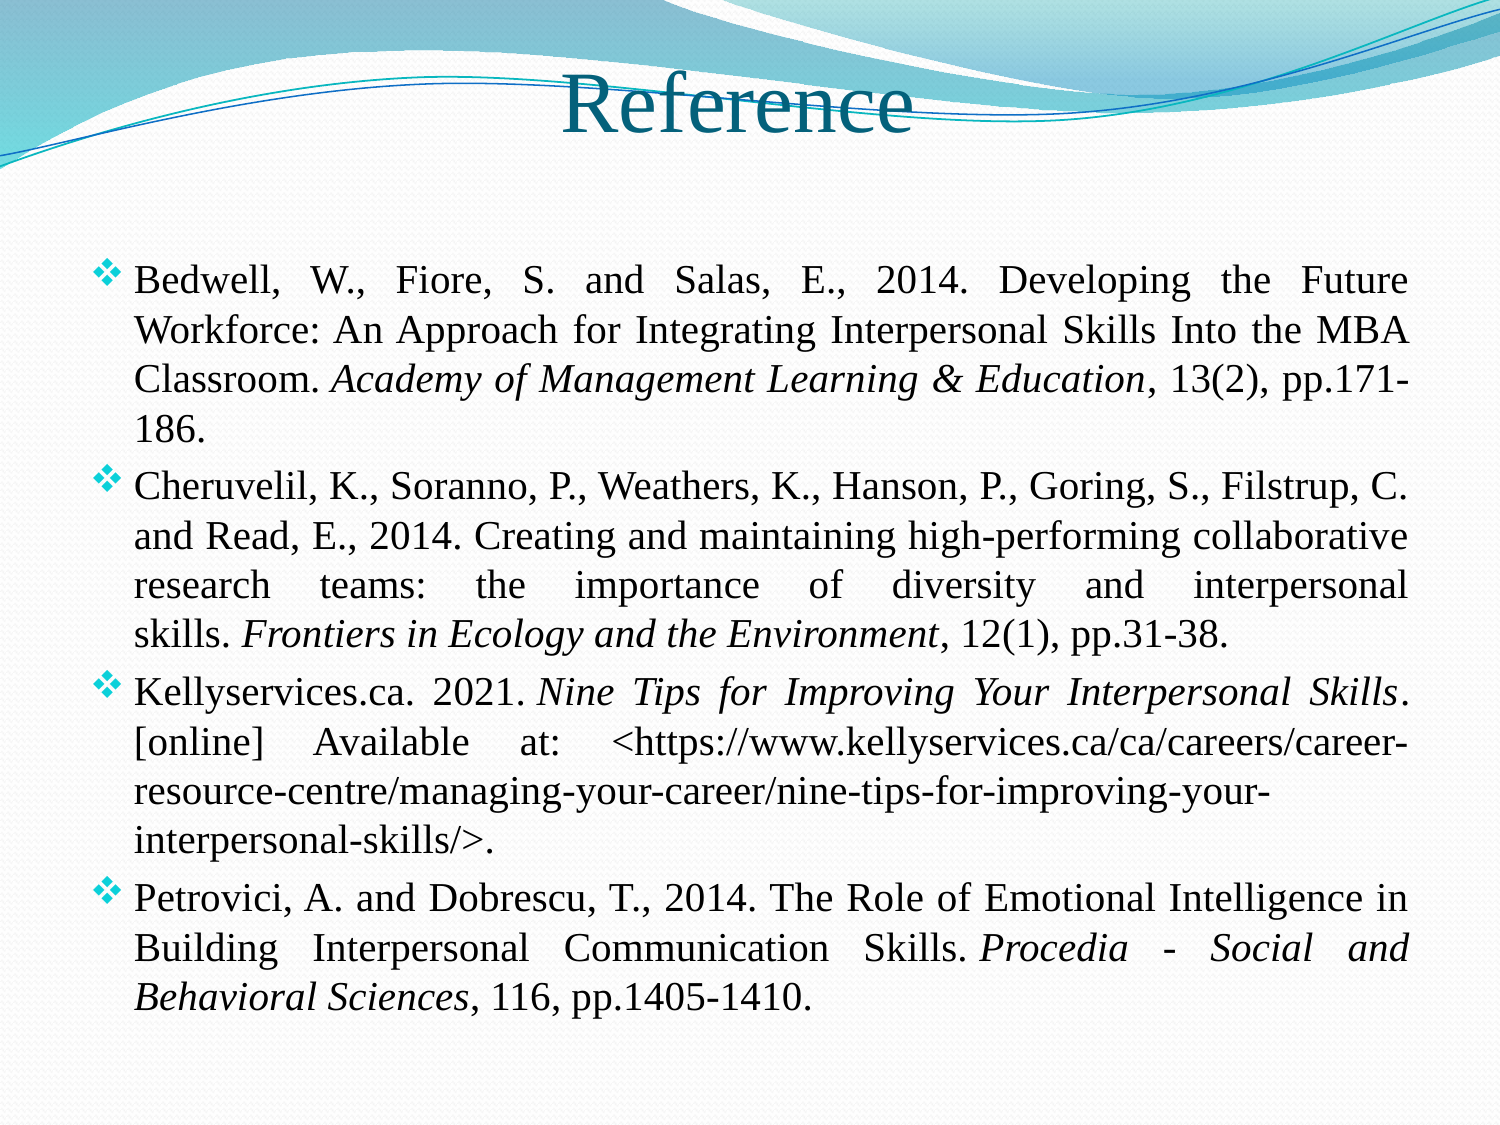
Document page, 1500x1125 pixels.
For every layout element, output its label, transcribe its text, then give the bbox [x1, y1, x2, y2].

list Bedwell, W., Fiore, S. and Salas, E., 2014. Developing the Future Workforce: An Approach for Integrating Interpersonal Skills Into the MBA Classroom. Academy of Management Learning & Education, 13(2), pp.171-186. Cheruvelil, K., Soranno, P., Weathers, K., Hanson, P., Goring, S., Filstrup, C. and Read, E., 2014. Creating and maintaining high‐performing collaborative research teams: the importance of diversity and interpersonal skills. Frontiers in Ecology and the Environment, 12(1), pp.31-38. Kellyservices.ca. 2021. Nine Tips for Improving Your Interpersonal Skills. [online] Available at: <https://www.kellyservices.ca/ca/careers/career-resource-centre/managing-your-career/nine-tips-for-improving-your-interpersonal-skills/>. Petrovici, A. and Dobrescu, T., 2014. The Role of Emotional Intelligence in Building Interpersonal Communication Skills. Procedia - Social and Behavioral Sciences, 116, pp.1405-1410. [75, 187, 1425, 1038]
title Reference [73, 37, 1424, 150]
